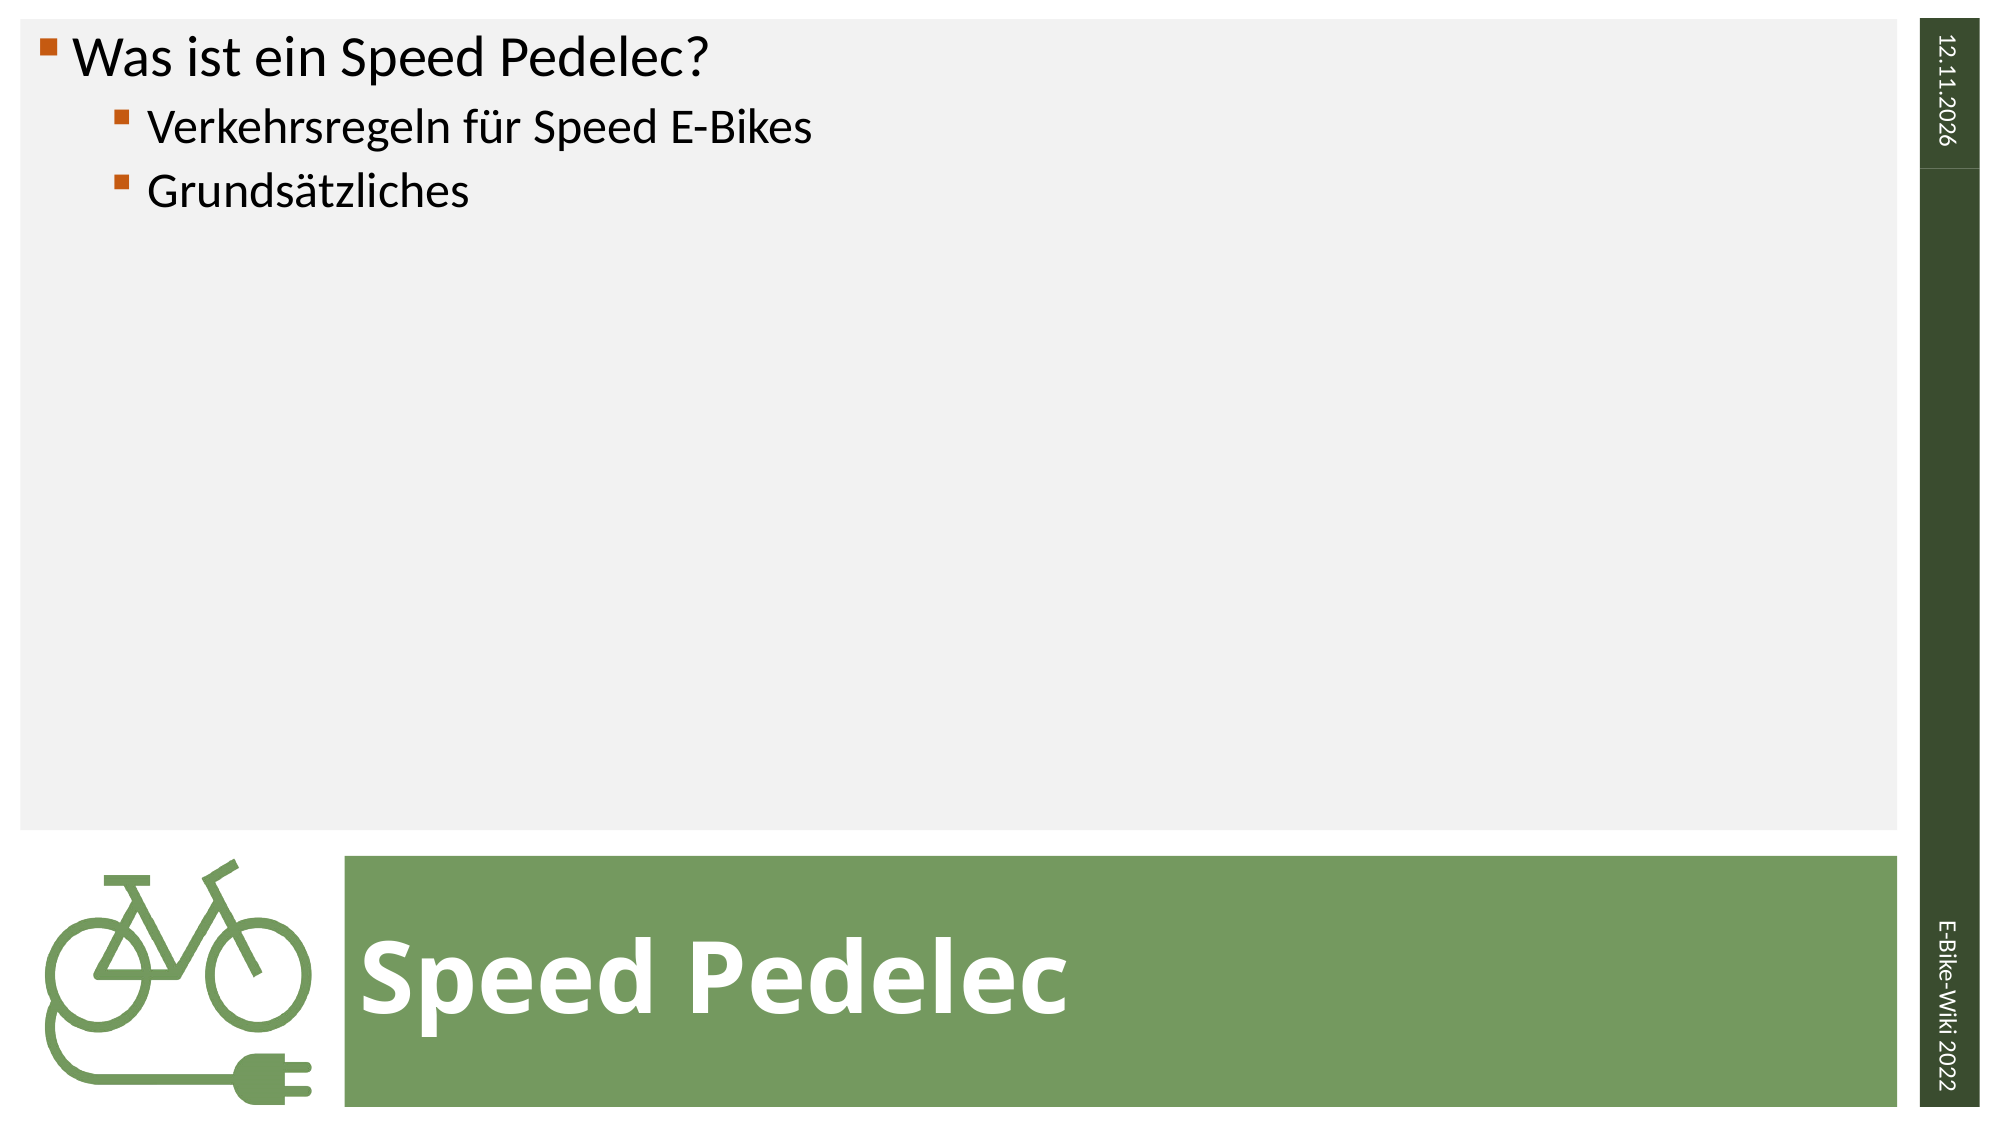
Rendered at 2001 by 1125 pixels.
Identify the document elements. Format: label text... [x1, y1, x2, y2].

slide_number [1919, 18, 1980, 168]
picture [22, 831, 334, 1125]
list Was ist ein Speed Pedelec? Verkehrsregeln für Speed E-Bikes Grundsätzliches [20, 19, 1898, 831]
footer E-Bike-Wiki 2022 [1919, 168, 1980, 1107]
title Speed Pedelec [344, 855, 1898, 1107]
